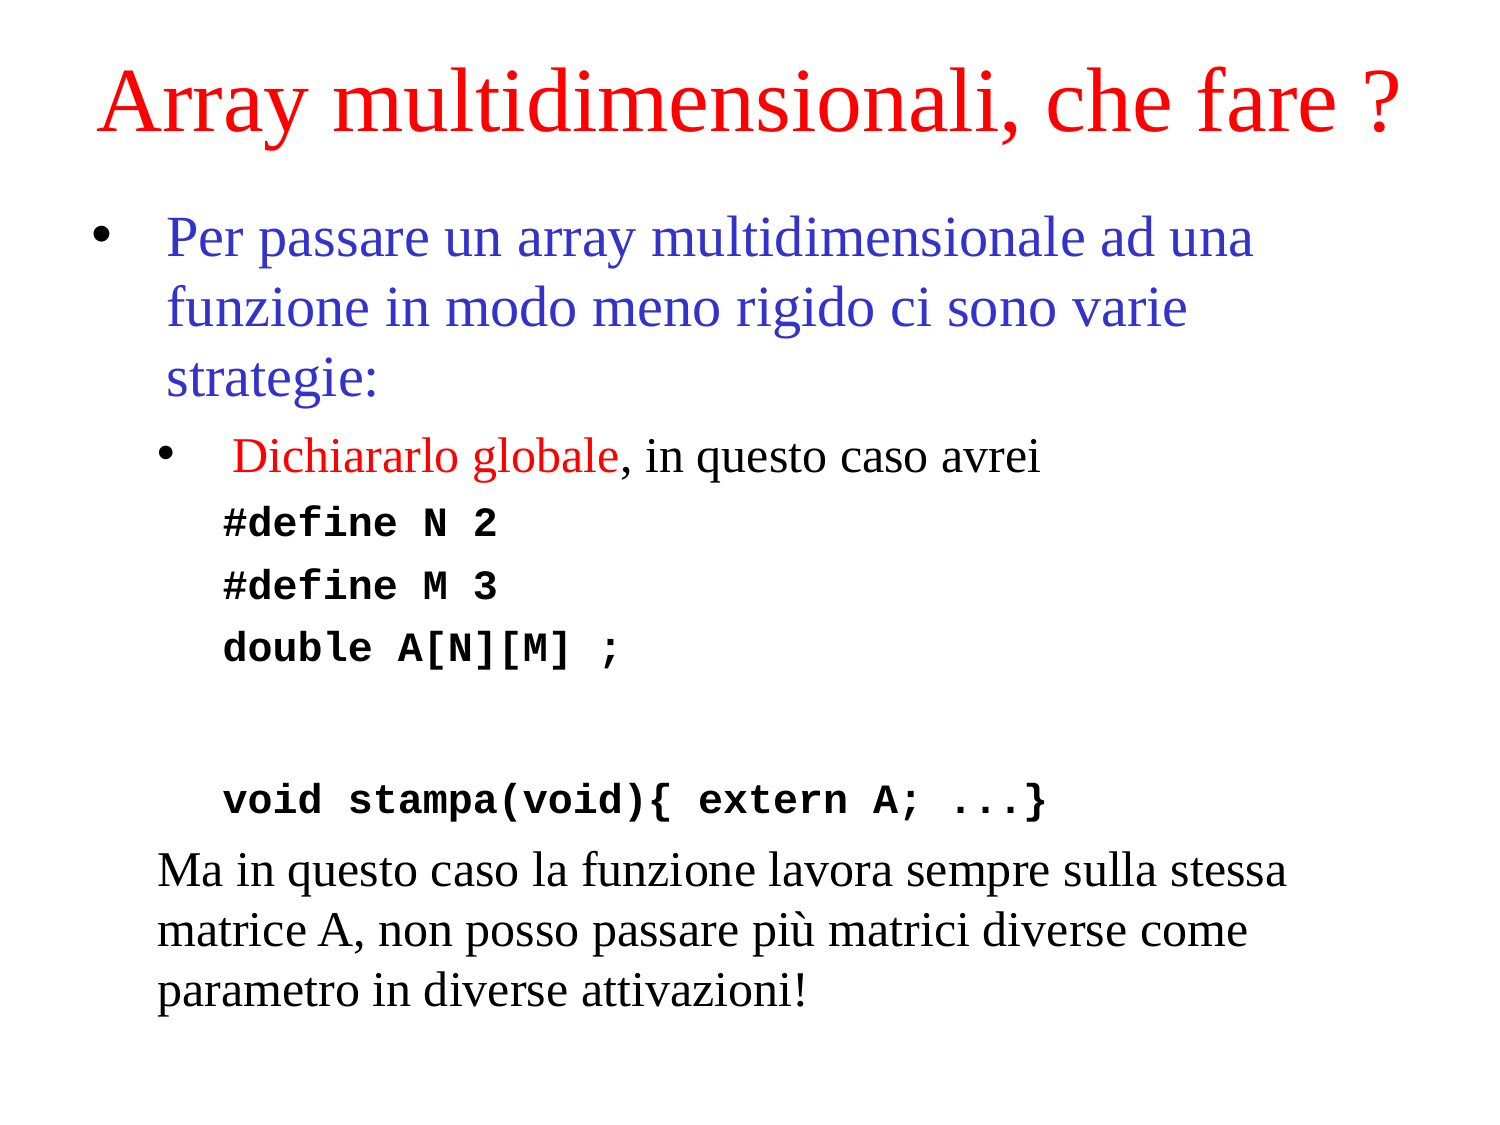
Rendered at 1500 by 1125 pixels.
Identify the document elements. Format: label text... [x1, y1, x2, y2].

title Array multidimensionali, che fare ? [0, 0, 1500, 191]
list Per passare un array multidimensionale ad una funzione in modo meno rigido ci sono varie strategie: Dichiararlo globale, in questo caso avrei #define N 2 #define M 3 double A[N][M] ; void stampa(void){ extern A; ...} Ma in questo caso la funzione lavora sempre sulla stessa matrice A, non posso passare più matrici diverse come parametro in diverse attivazioni! [76, 190, 1352, 1024]
